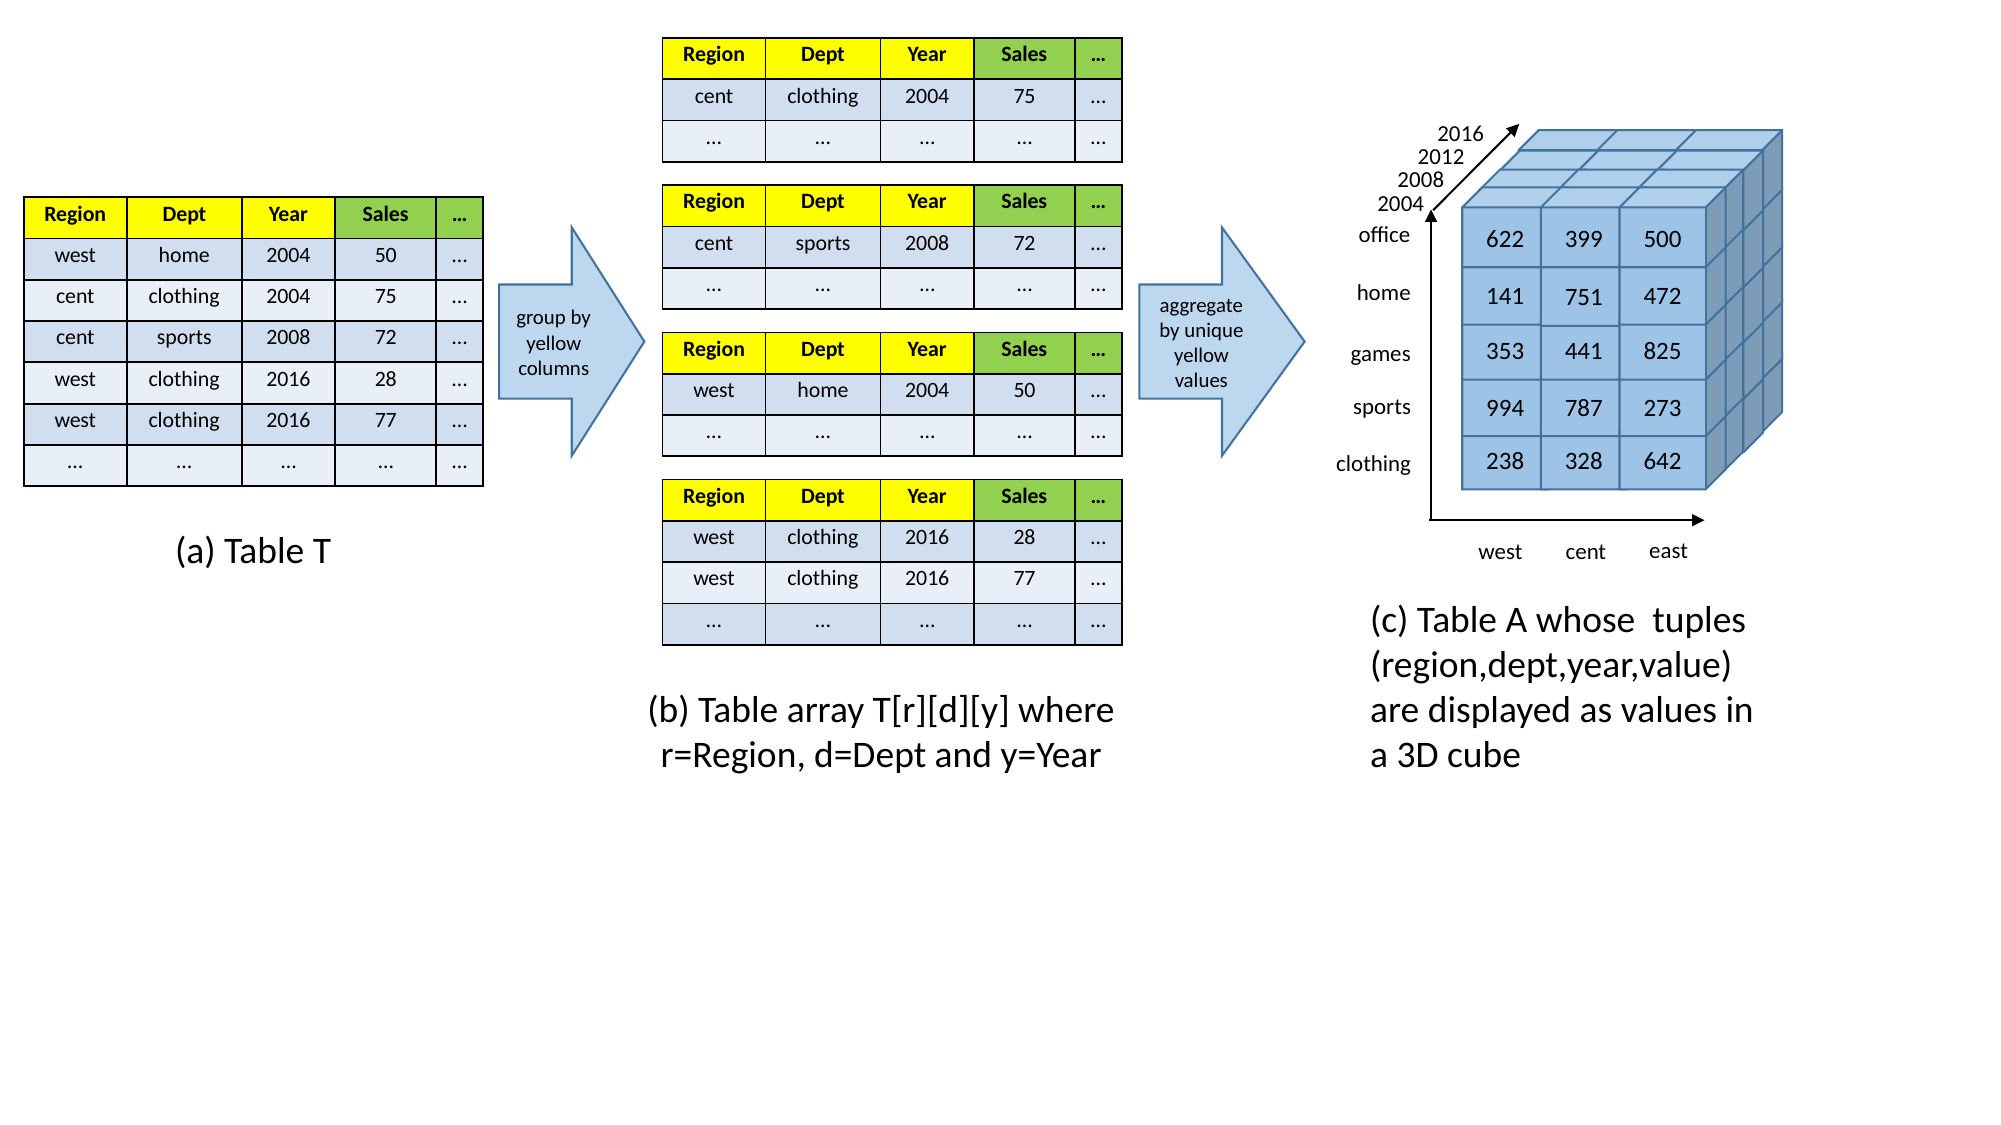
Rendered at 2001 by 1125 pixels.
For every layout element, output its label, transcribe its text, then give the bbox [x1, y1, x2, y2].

table_header … [1076, 186, 1121, 226]
table_cell … [975, 416, 1074, 455]
table_cell clothing [128, 281, 241, 320]
table_cell clothing [128, 363, 241, 403]
table_cell … [663, 269, 765, 308]
table_cell … [1076, 522, 1121, 561]
table_cell … [1076, 416, 1121, 455]
table_header Dept [128, 198, 241, 238]
table_cell 28 [975, 522, 1074, 561]
table_header Year [881, 39, 973, 78]
table_cell … [1076, 80, 1121, 120]
table_cell … [663, 604, 765, 644]
table_header Dept [766, 480, 880, 520]
table_cell … [766, 416, 880, 455]
table_header Region [663, 480, 765, 520]
table_header Region [25, 198, 126, 238]
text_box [1320, 110, 1783, 573]
text_box aggregate by unique yellow values [1138, 224, 1306, 459]
table_cell … [975, 269, 1074, 308]
table_header Sales [975, 186, 1074, 226]
table_cell 50 [975, 375, 1074, 414]
text_box (a) Table T [160, 519, 347, 579]
table_header Sales [975, 39, 1074, 78]
table_cell 2008 [243, 322, 334, 361]
table_header Year [881, 186, 973, 226]
table_header … [1076, 39, 1121, 78]
table_cell 72 [975, 227, 1074, 267]
table_cell … [881, 269, 973, 308]
table_cell 75 [336, 281, 435, 320]
table_cell clothing [766, 80, 880, 120]
table_header Dept [766, 333, 880, 373]
table_cell 77 [336, 405, 435, 444]
text_box group by yellow columns [498, 223, 646, 460]
table_cell 28 [336, 363, 435, 403]
table_cell 2016 [881, 522, 973, 561]
text_box (c) Table A whose tuples (region,dept,year,value) are displayed as values in a 3D cube [1355, 587, 1778, 782]
table_cell … [975, 121, 1074, 161]
table_cell … [1076, 227, 1121, 267]
table_cell clothing [766, 522, 880, 561]
table_cell cent [25, 281, 126, 320]
table_cell clothing [128, 405, 241, 444]
table_cell 2016 [243, 363, 334, 403]
table_cell … [437, 281, 482, 320]
table_header Sales [975, 480, 1074, 520]
table_cell … [1076, 604, 1121, 644]
table_header … [1076, 333, 1121, 373]
table_cell … [881, 604, 973, 644]
table_cell west [25, 239, 126, 279]
table_header … [437, 198, 482, 238]
table_cell cent [663, 227, 765, 267]
table_cell … [437, 446, 482, 485]
table_header Dept [766, 186, 880, 226]
table_cell … [881, 416, 973, 455]
table_header Dept [766, 39, 880, 78]
table_cell … [437, 322, 482, 361]
table_cell … [766, 269, 880, 308]
table_cell … [1076, 269, 1121, 308]
table_cell … [437, 239, 482, 279]
table_cell … [975, 604, 1074, 644]
table_cell … [663, 416, 765, 455]
table_cell 2016 [243, 405, 334, 444]
table_cell cent [25, 322, 126, 361]
table_cell … [766, 604, 880, 644]
table_cell 72 [336, 322, 435, 361]
table_cell cent [663, 80, 765, 120]
table_cell west [663, 563, 765, 603]
table_cell clothing [766, 563, 880, 603]
table_cell 75 [975, 80, 1074, 120]
table_cell west [663, 522, 765, 561]
table_header Year [881, 480, 973, 520]
table_header Region [663, 39, 765, 78]
table_header Region [663, 333, 765, 373]
table_cell … [437, 363, 482, 403]
table_cell 77 [975, 563, 1074, 603]
table_cell … [766, 121, 880, 161]
table_cell 50 [336, 239, 435, 279]
table_cell … [1076, 121, 1121, 161]
table_cell … [1076, 375, 1121, 414]
table_header Year [243, 198, 334, 238]
table_cell west [25, 405, 126, 444]
table_header Sales [975, 333, 1074, 373]
table_cell … [437, 405, 482, 444]
table_cell 2004 [243, 239, 334, 279]
table_cell home [128, 239, 241, 279]
table_cell … [881, 121, 973, 161]
table_cell west [663, 375, 765, 414]
table_cell … [336, 446, 435, 485]
table_cell 2004 [243, 281, 334, 320]
table_cell … [25, 446, 126, 485]
table_cell 2004 [881, 80, 973, 120]
table_header Region [663, 186, 765, 226]
table_cell west [25, 363, 126, 403]
table_header Sales [336, 198, 435, 238]
table_cell 2016 [881, 563, 973, 603]
table_cell … [243, 446, 334, 485]
table_cell … [128, 446, 241, 485]
table_header … [1076, 480, 1121, 520]
text_box (b) Table array T[r][d][y] where r=Region, d=Dept and y=Year [623, 678, 1140, 783]
table_cell 2004 [881, 375, 973, 414]
table_cell sports [766, 227, 880, 267]
table_cell … [1076, 563, 1121, 603]
table_header Year [881, 333, 973, 373]
table_cell 2008 [881, 227, 973, 267]
table_cell … [663, 121, 765, 161]
table_cell sports [128, 322, 241, 361]
table_cell home [766, 375, 880, 414]
